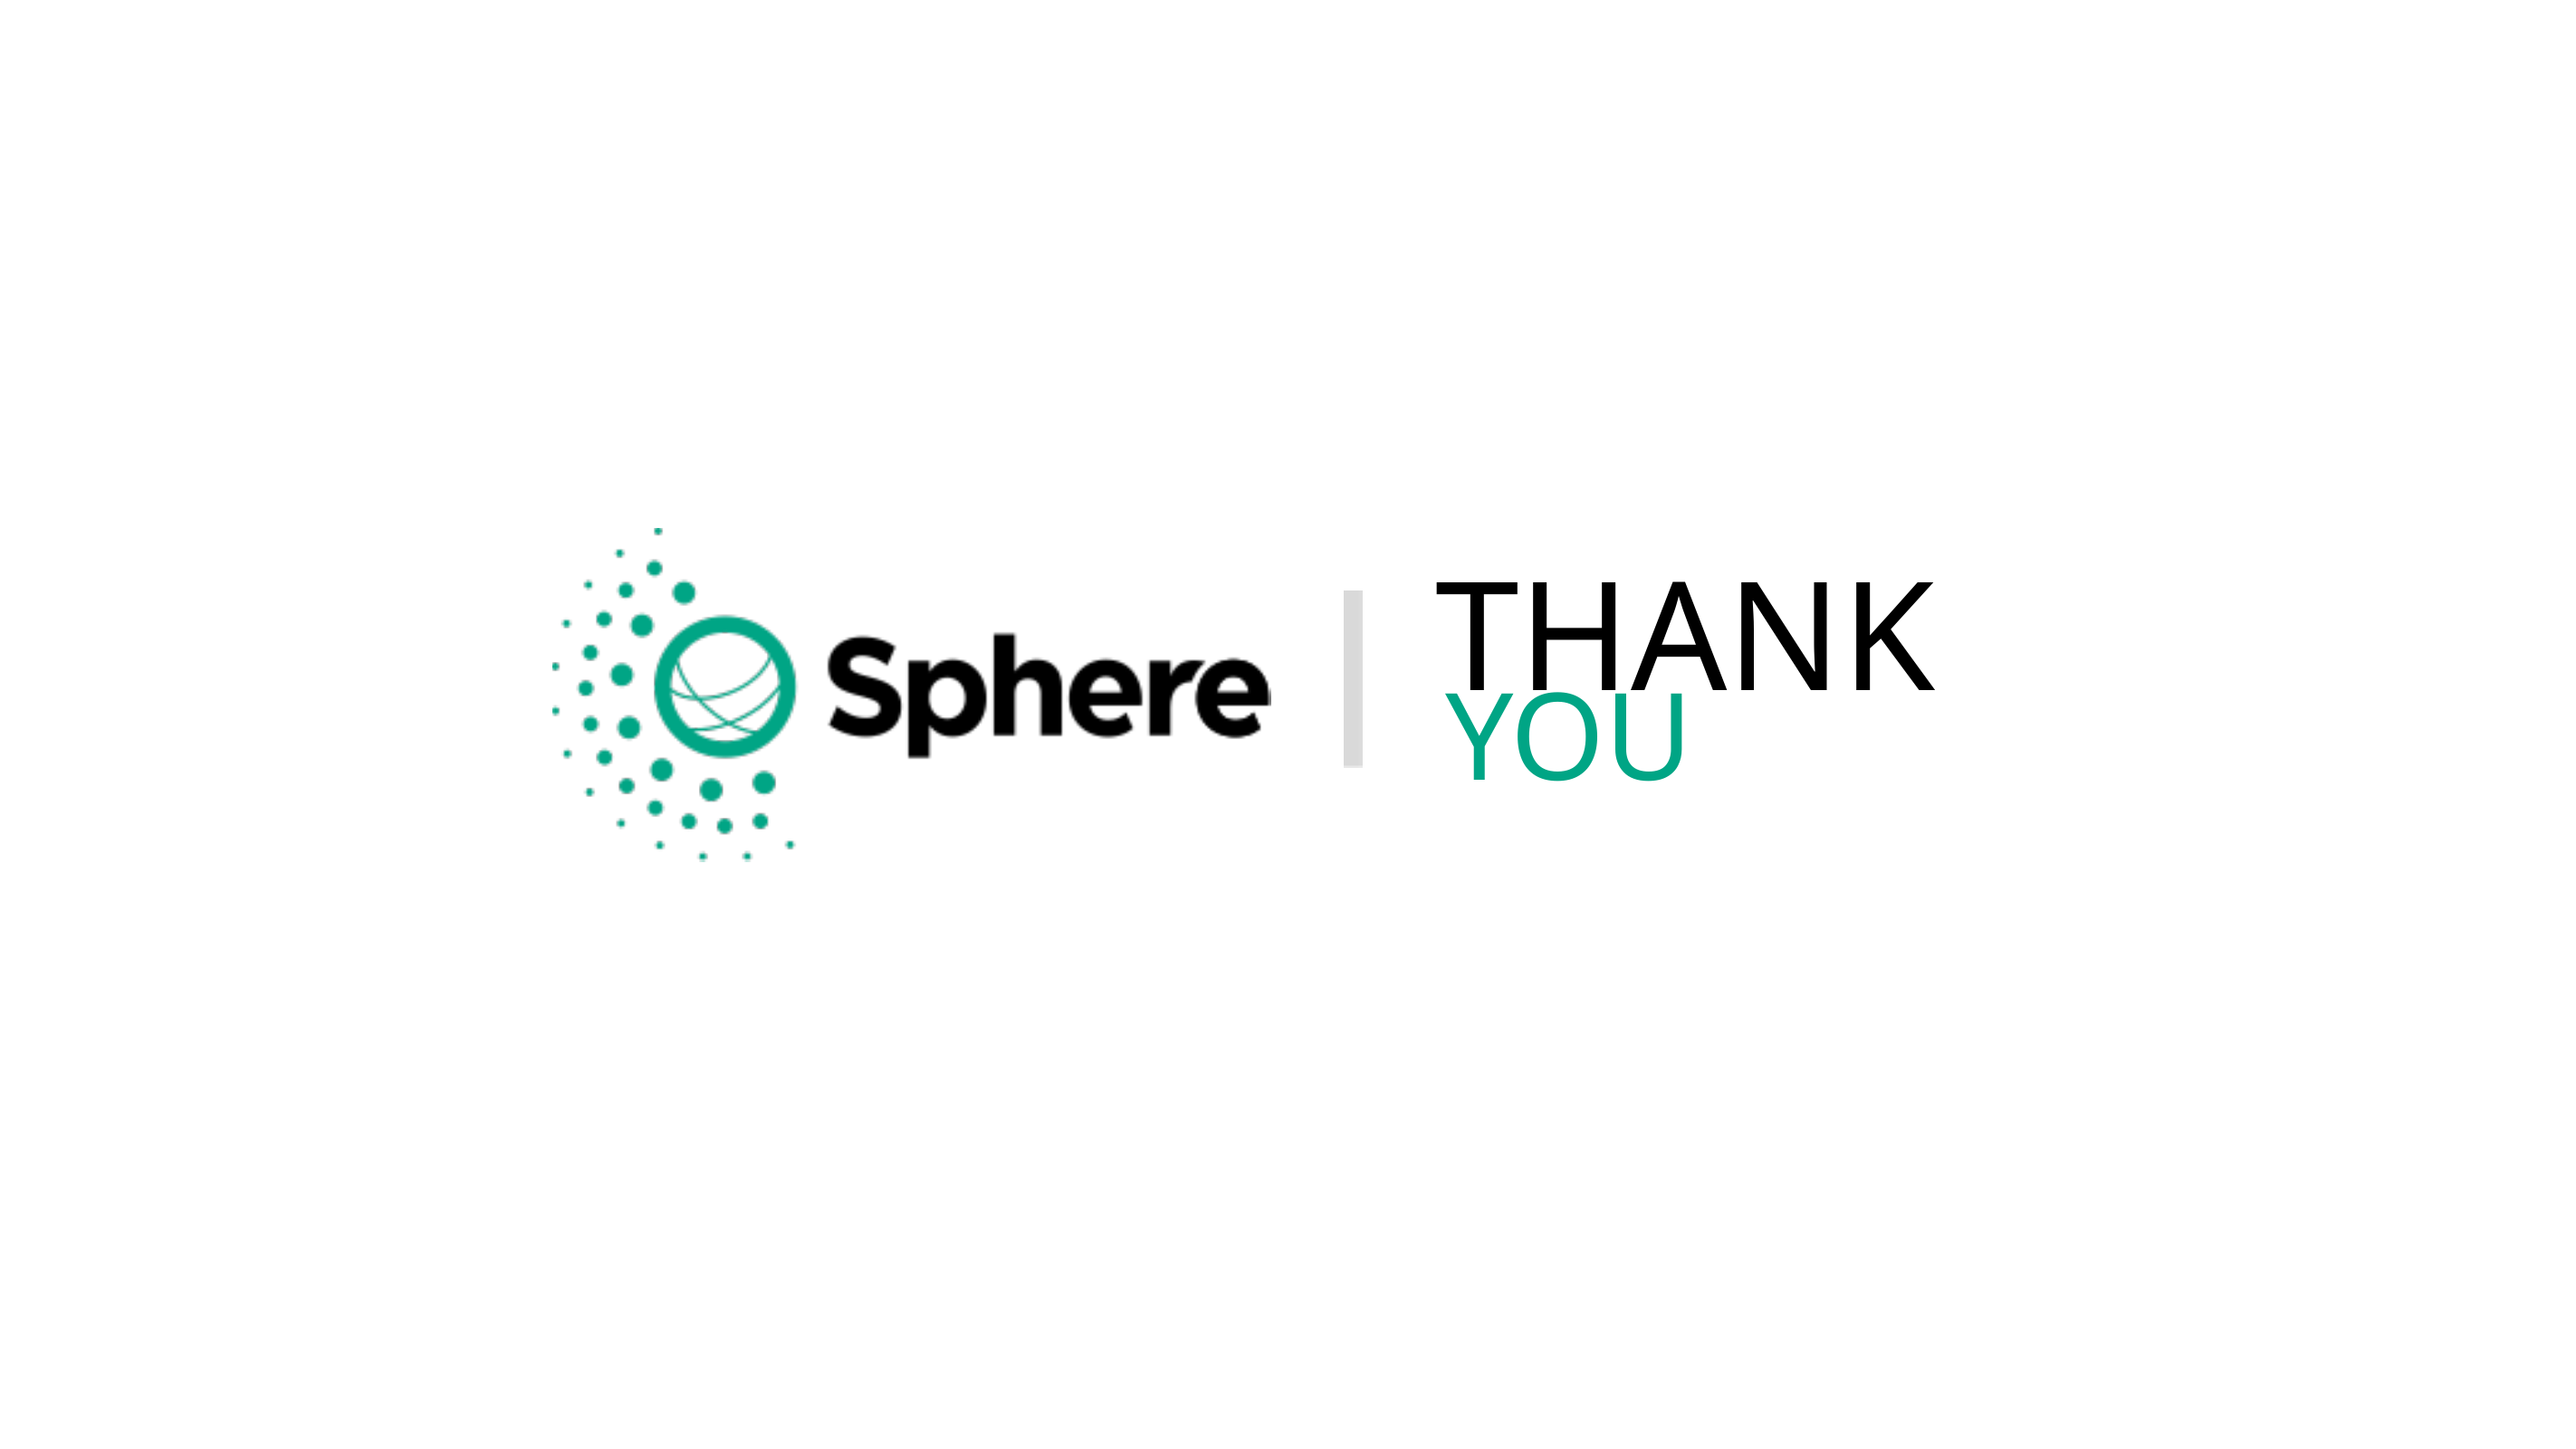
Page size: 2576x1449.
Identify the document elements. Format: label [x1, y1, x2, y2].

picture [552, 528, 1271, 862]
picture [1344, 590, 1363, 768]
